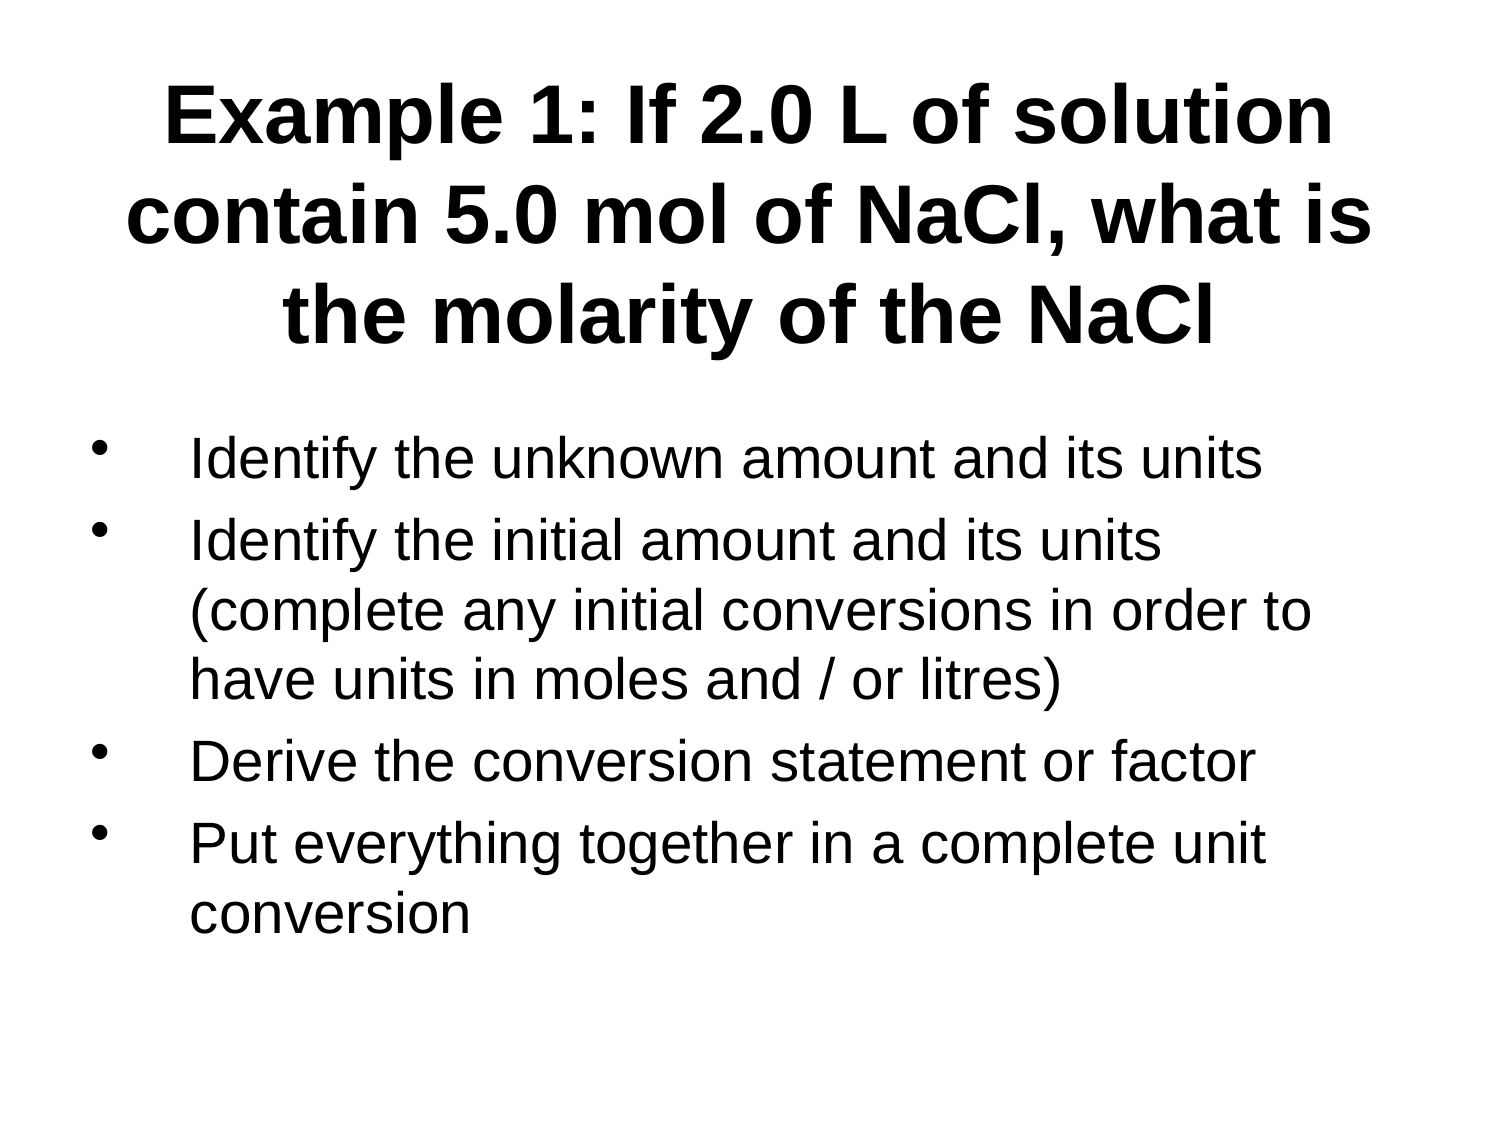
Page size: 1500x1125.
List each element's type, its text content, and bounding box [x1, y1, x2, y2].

list Identify the unknown amount and its units Identify the initial amount and its units (complete any initial conversions in order to have units in moles and / or litres) Derive the conversion statement or factor Put everything together in a complete unit conversion [74, 412, 1426, 1006]
title Example 1: If 2.0 L of solution contain 5.0 mol of NaCl, what is the molarity of the NaCl [74, 44, 1426, 376]
